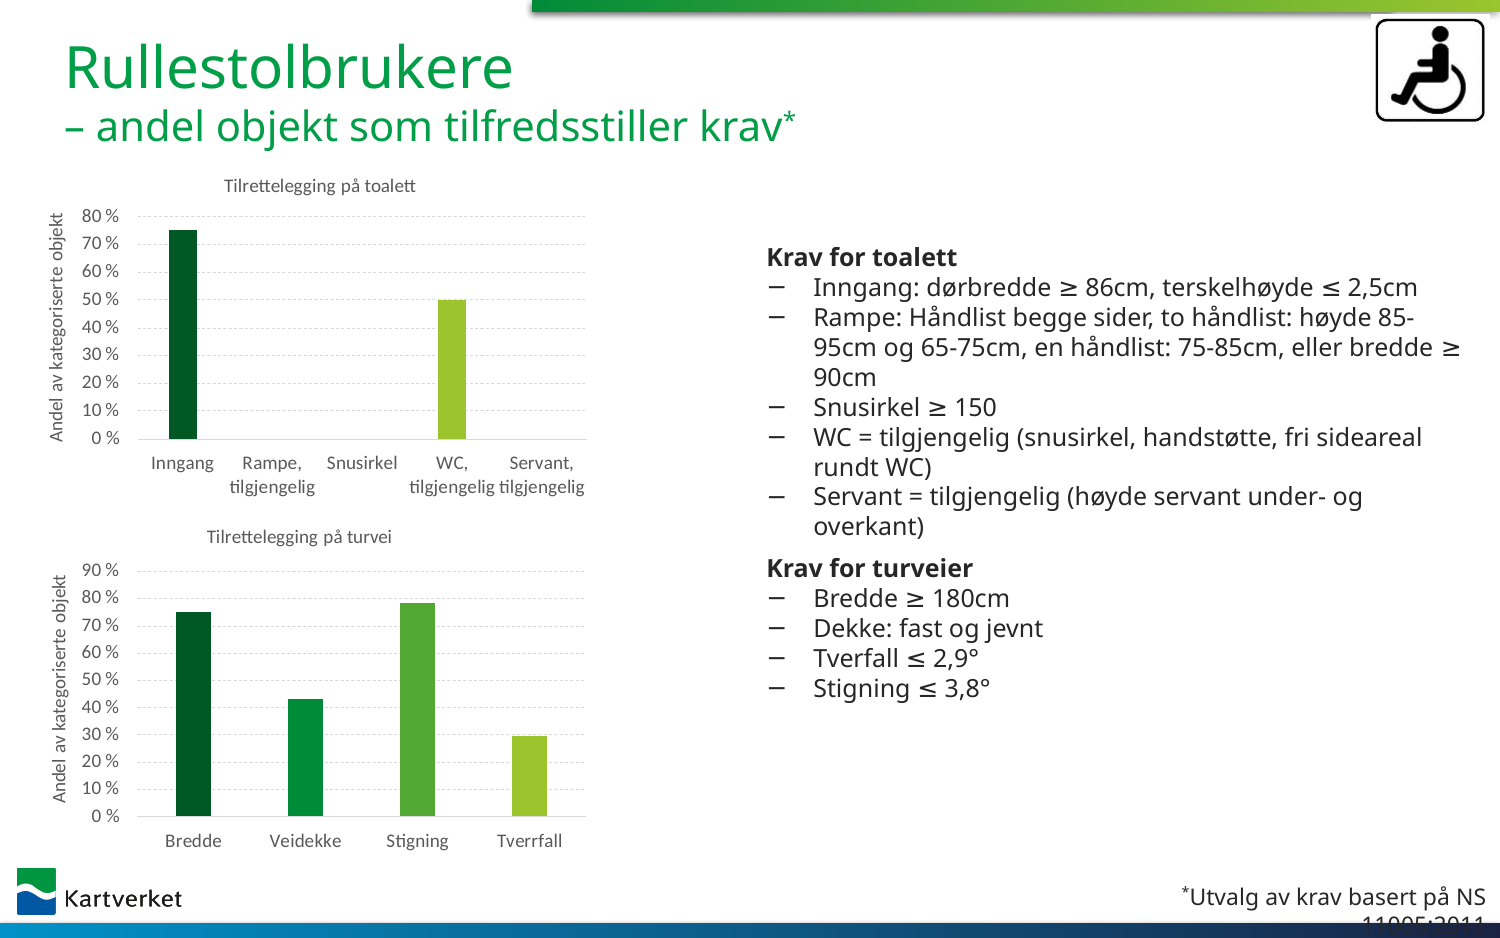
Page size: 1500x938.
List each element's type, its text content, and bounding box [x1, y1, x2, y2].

text_box Krav for turveier Bredde ≥ 180cm Dekke: fast og jevnt Tverfall ≤ 2,9° Stigning ≤ 3,8° [751, 545, 1483, 710]
picture [41, 166, 598, 505]
text_box Rullestolbrukere – andel objekt som tilfredsstiller krav* [49, 14, 1431, 158]
text_box *Utvalg av krav basert på NS 11005:2011 [1068, 873, 1500, 938]
picture [1371, 13, 1491, 127]
picture [41, 520, 597, 859]
text_box Krav for toalett Inngang: dørbredde ≥ 86cm, terskelhøyde ≤ 2,5cm Rampe: Håndlist begge sider, to håndlist: høyde 85-95cm og 65-75cm, en håndlist: 75-85cm, eller bredde ≥ 90cm Snusirkel ≥ 150 WC = tilgjengelig (snusirkel, handstøtte, fri sideareal rundt WC) Servant = tilgjengelig (høyde servant under- og overkant) [751, 234, 1483, 545]
